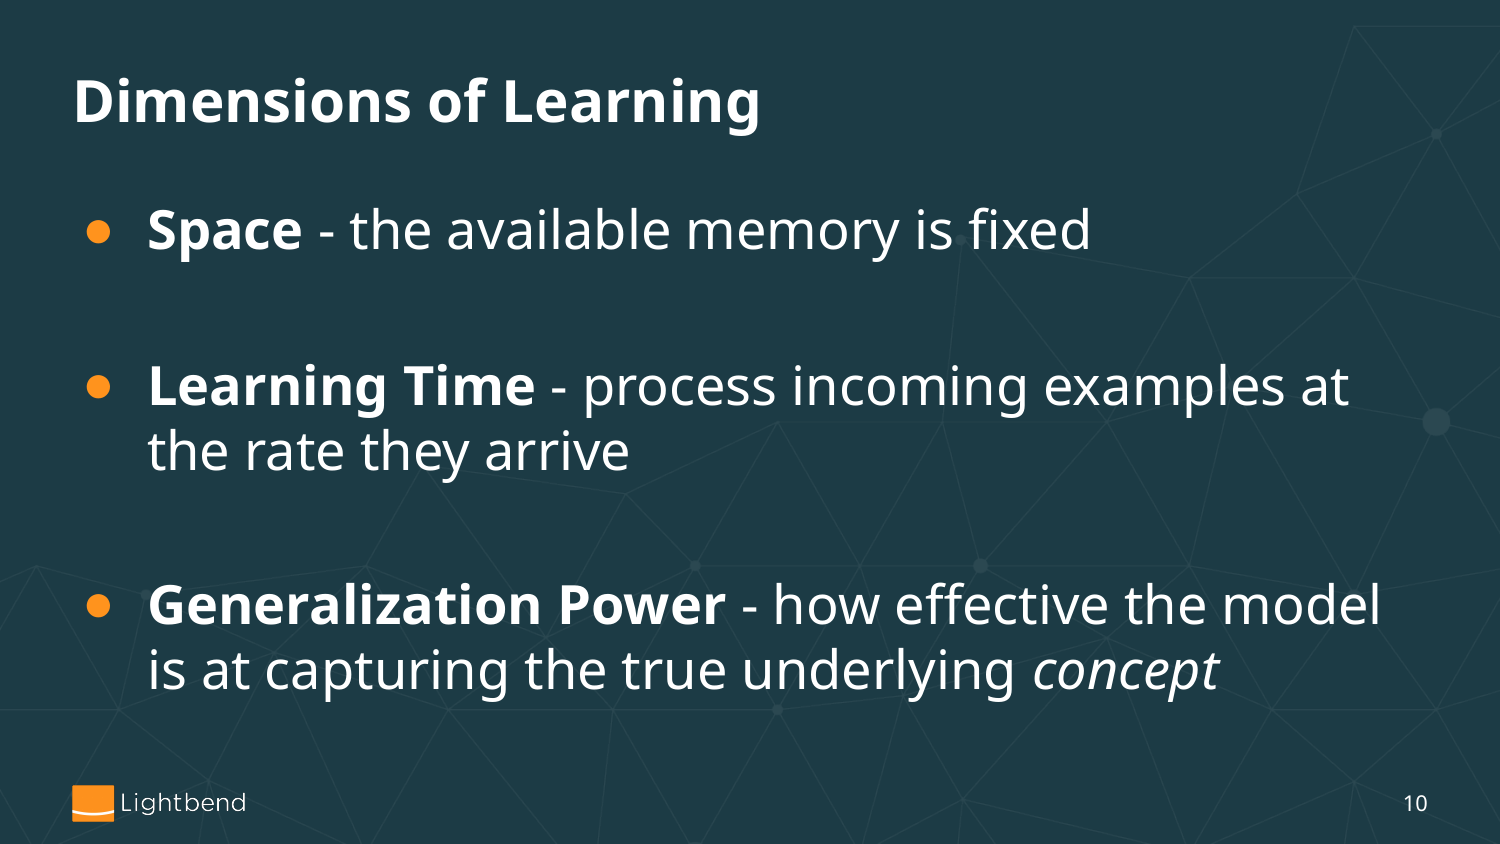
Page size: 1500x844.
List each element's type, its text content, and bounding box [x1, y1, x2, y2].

slide_number ‹#› [1090, 782, 1428, 827]
list Space - the available memory is fixed Learning Time - process incoming examples at the rate they arrive Generalization Power - how effective the model is at capturing the true underlying concept [72, 195, 1428, 760]
title Dimensions of Learning [72, 54, 1428, 153]
picture [72, 785, 245, 822]
